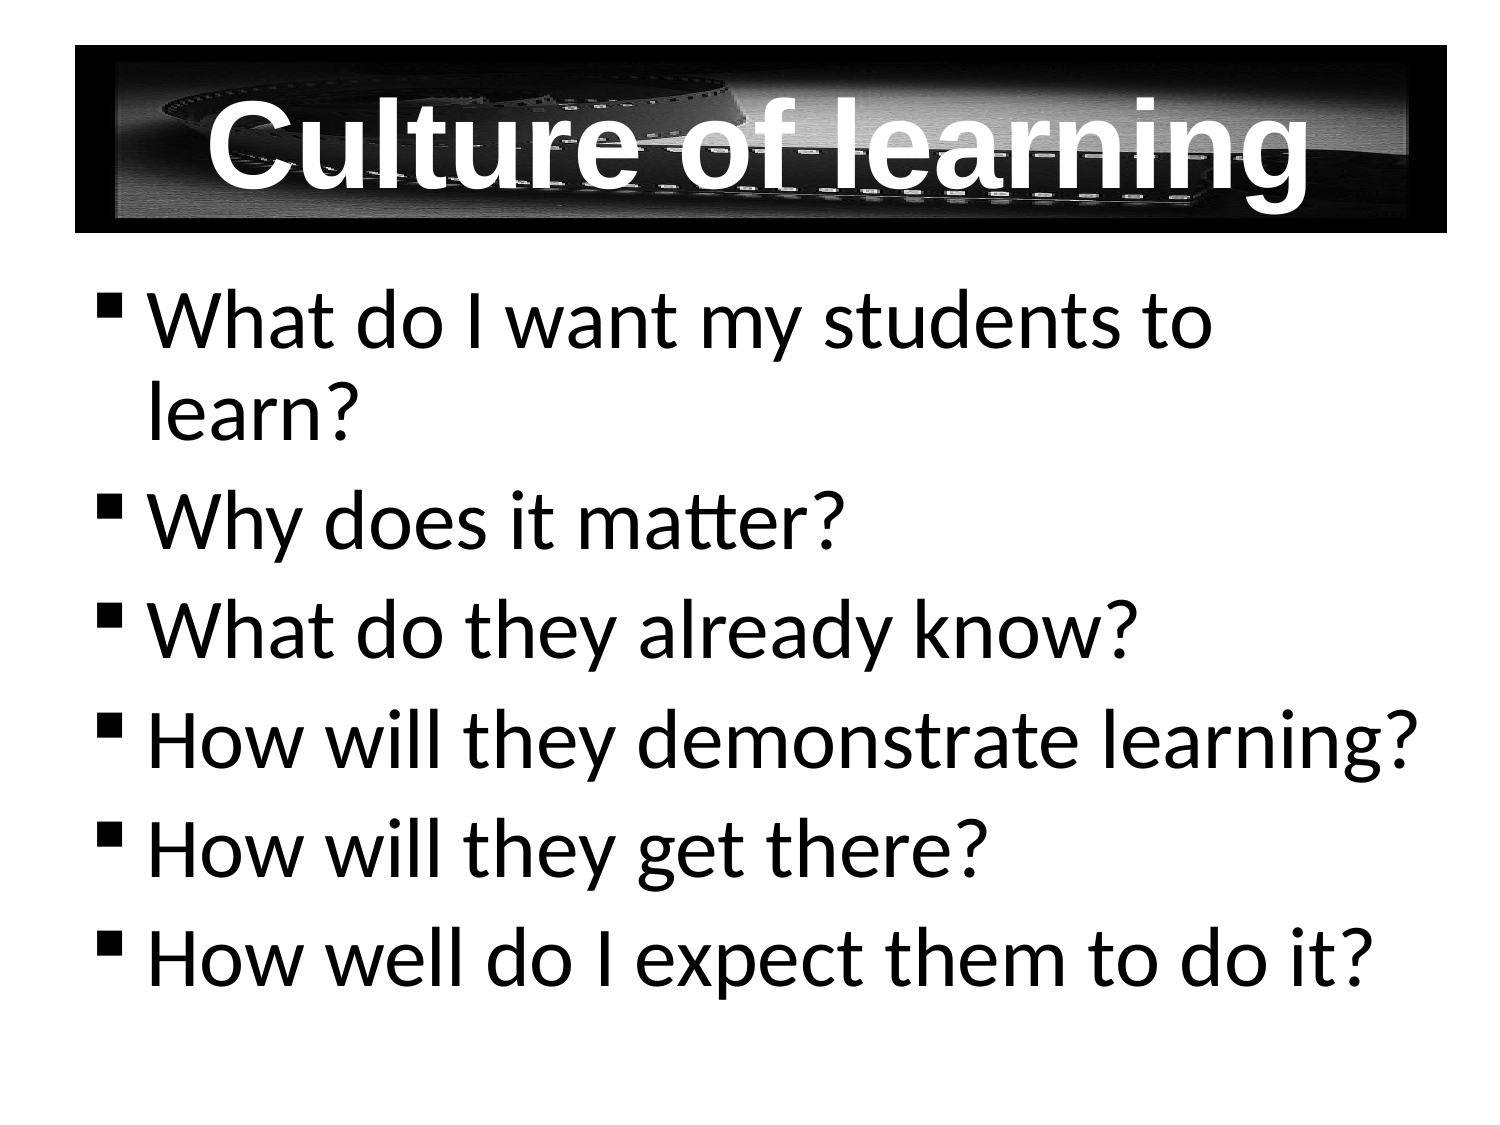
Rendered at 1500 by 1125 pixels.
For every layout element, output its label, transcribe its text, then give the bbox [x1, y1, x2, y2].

title Culture of learning [75, 45, 1447, 233]
list What do I want my students to learn? Why does it matter? What do they already know? How will they demonstrate learning? How will they get there? How well do I expect them to do it? [75, 267, 1447, 1050]
